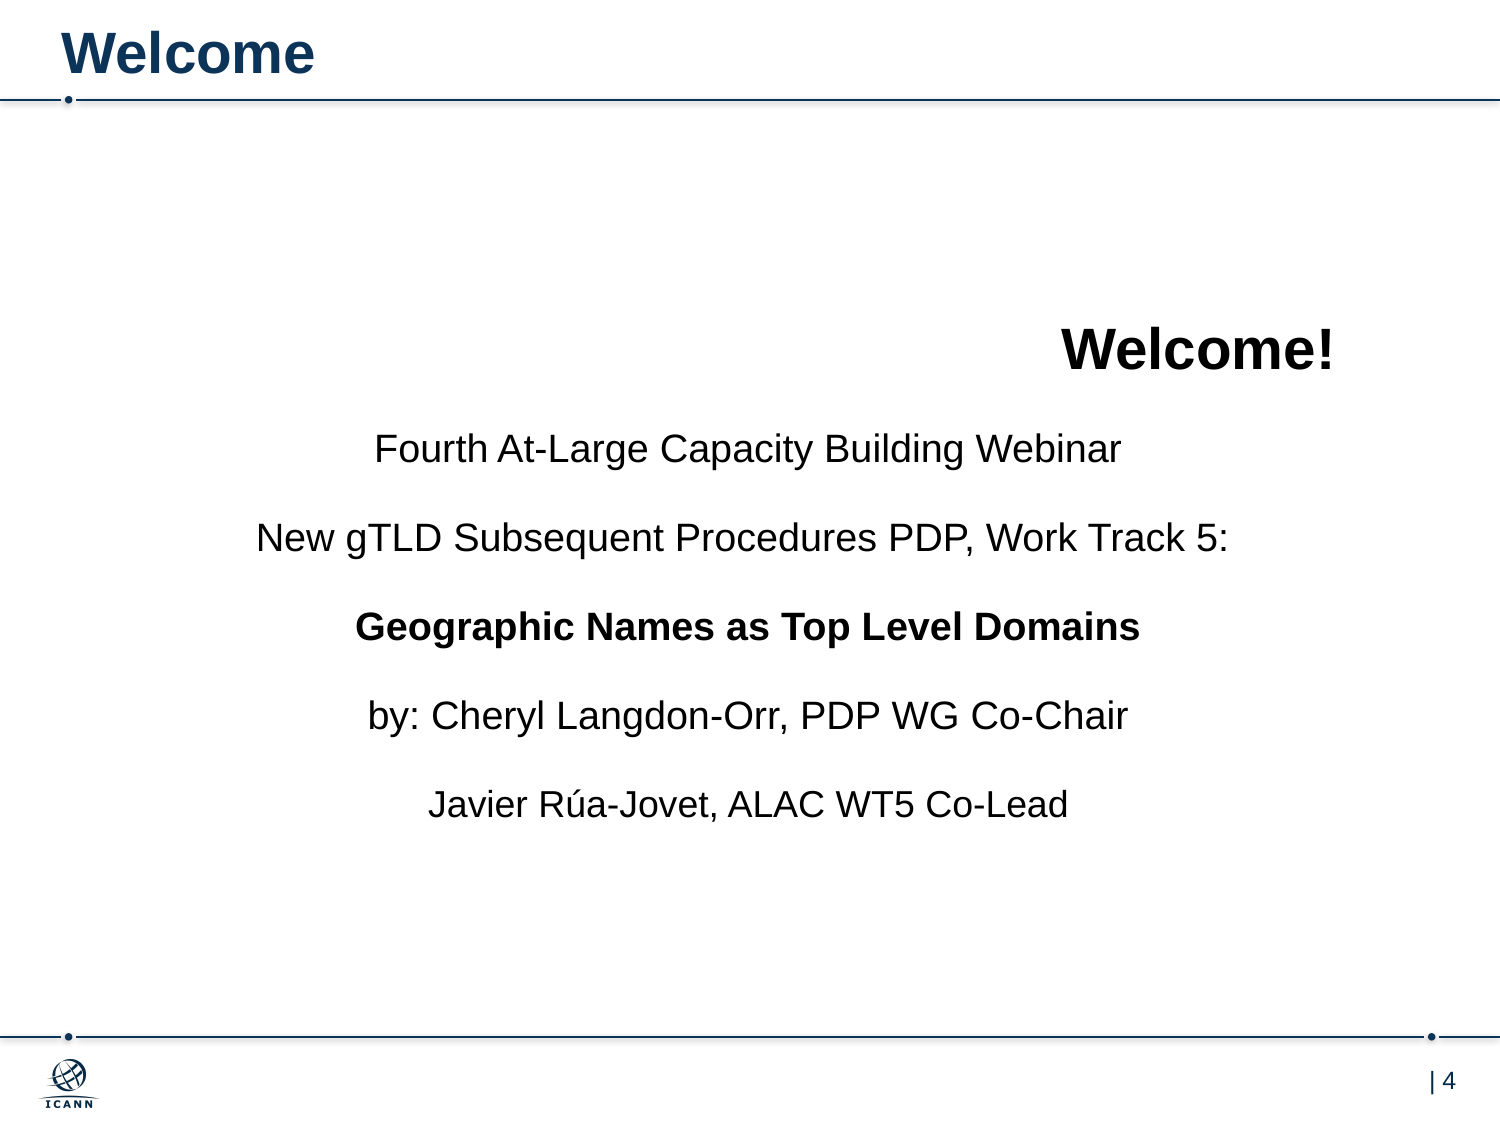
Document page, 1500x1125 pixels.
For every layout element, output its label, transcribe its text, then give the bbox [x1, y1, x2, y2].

list Welcome! Fourth At-Large Capacity Building Webinar New gTLD Subsequent Procedures PDP, Work Track 5: Geographic Names as Top Level Domains by: Cheryl Langdon-Orr, PDP WG Co-Chair Javier Rúa-Jovet, ALAC WT5 Co-Lead [99, 241, 1398, 992]
title Welcome [61, 7, 1376, 82]
picture [38, 1059, 100, 1108]
